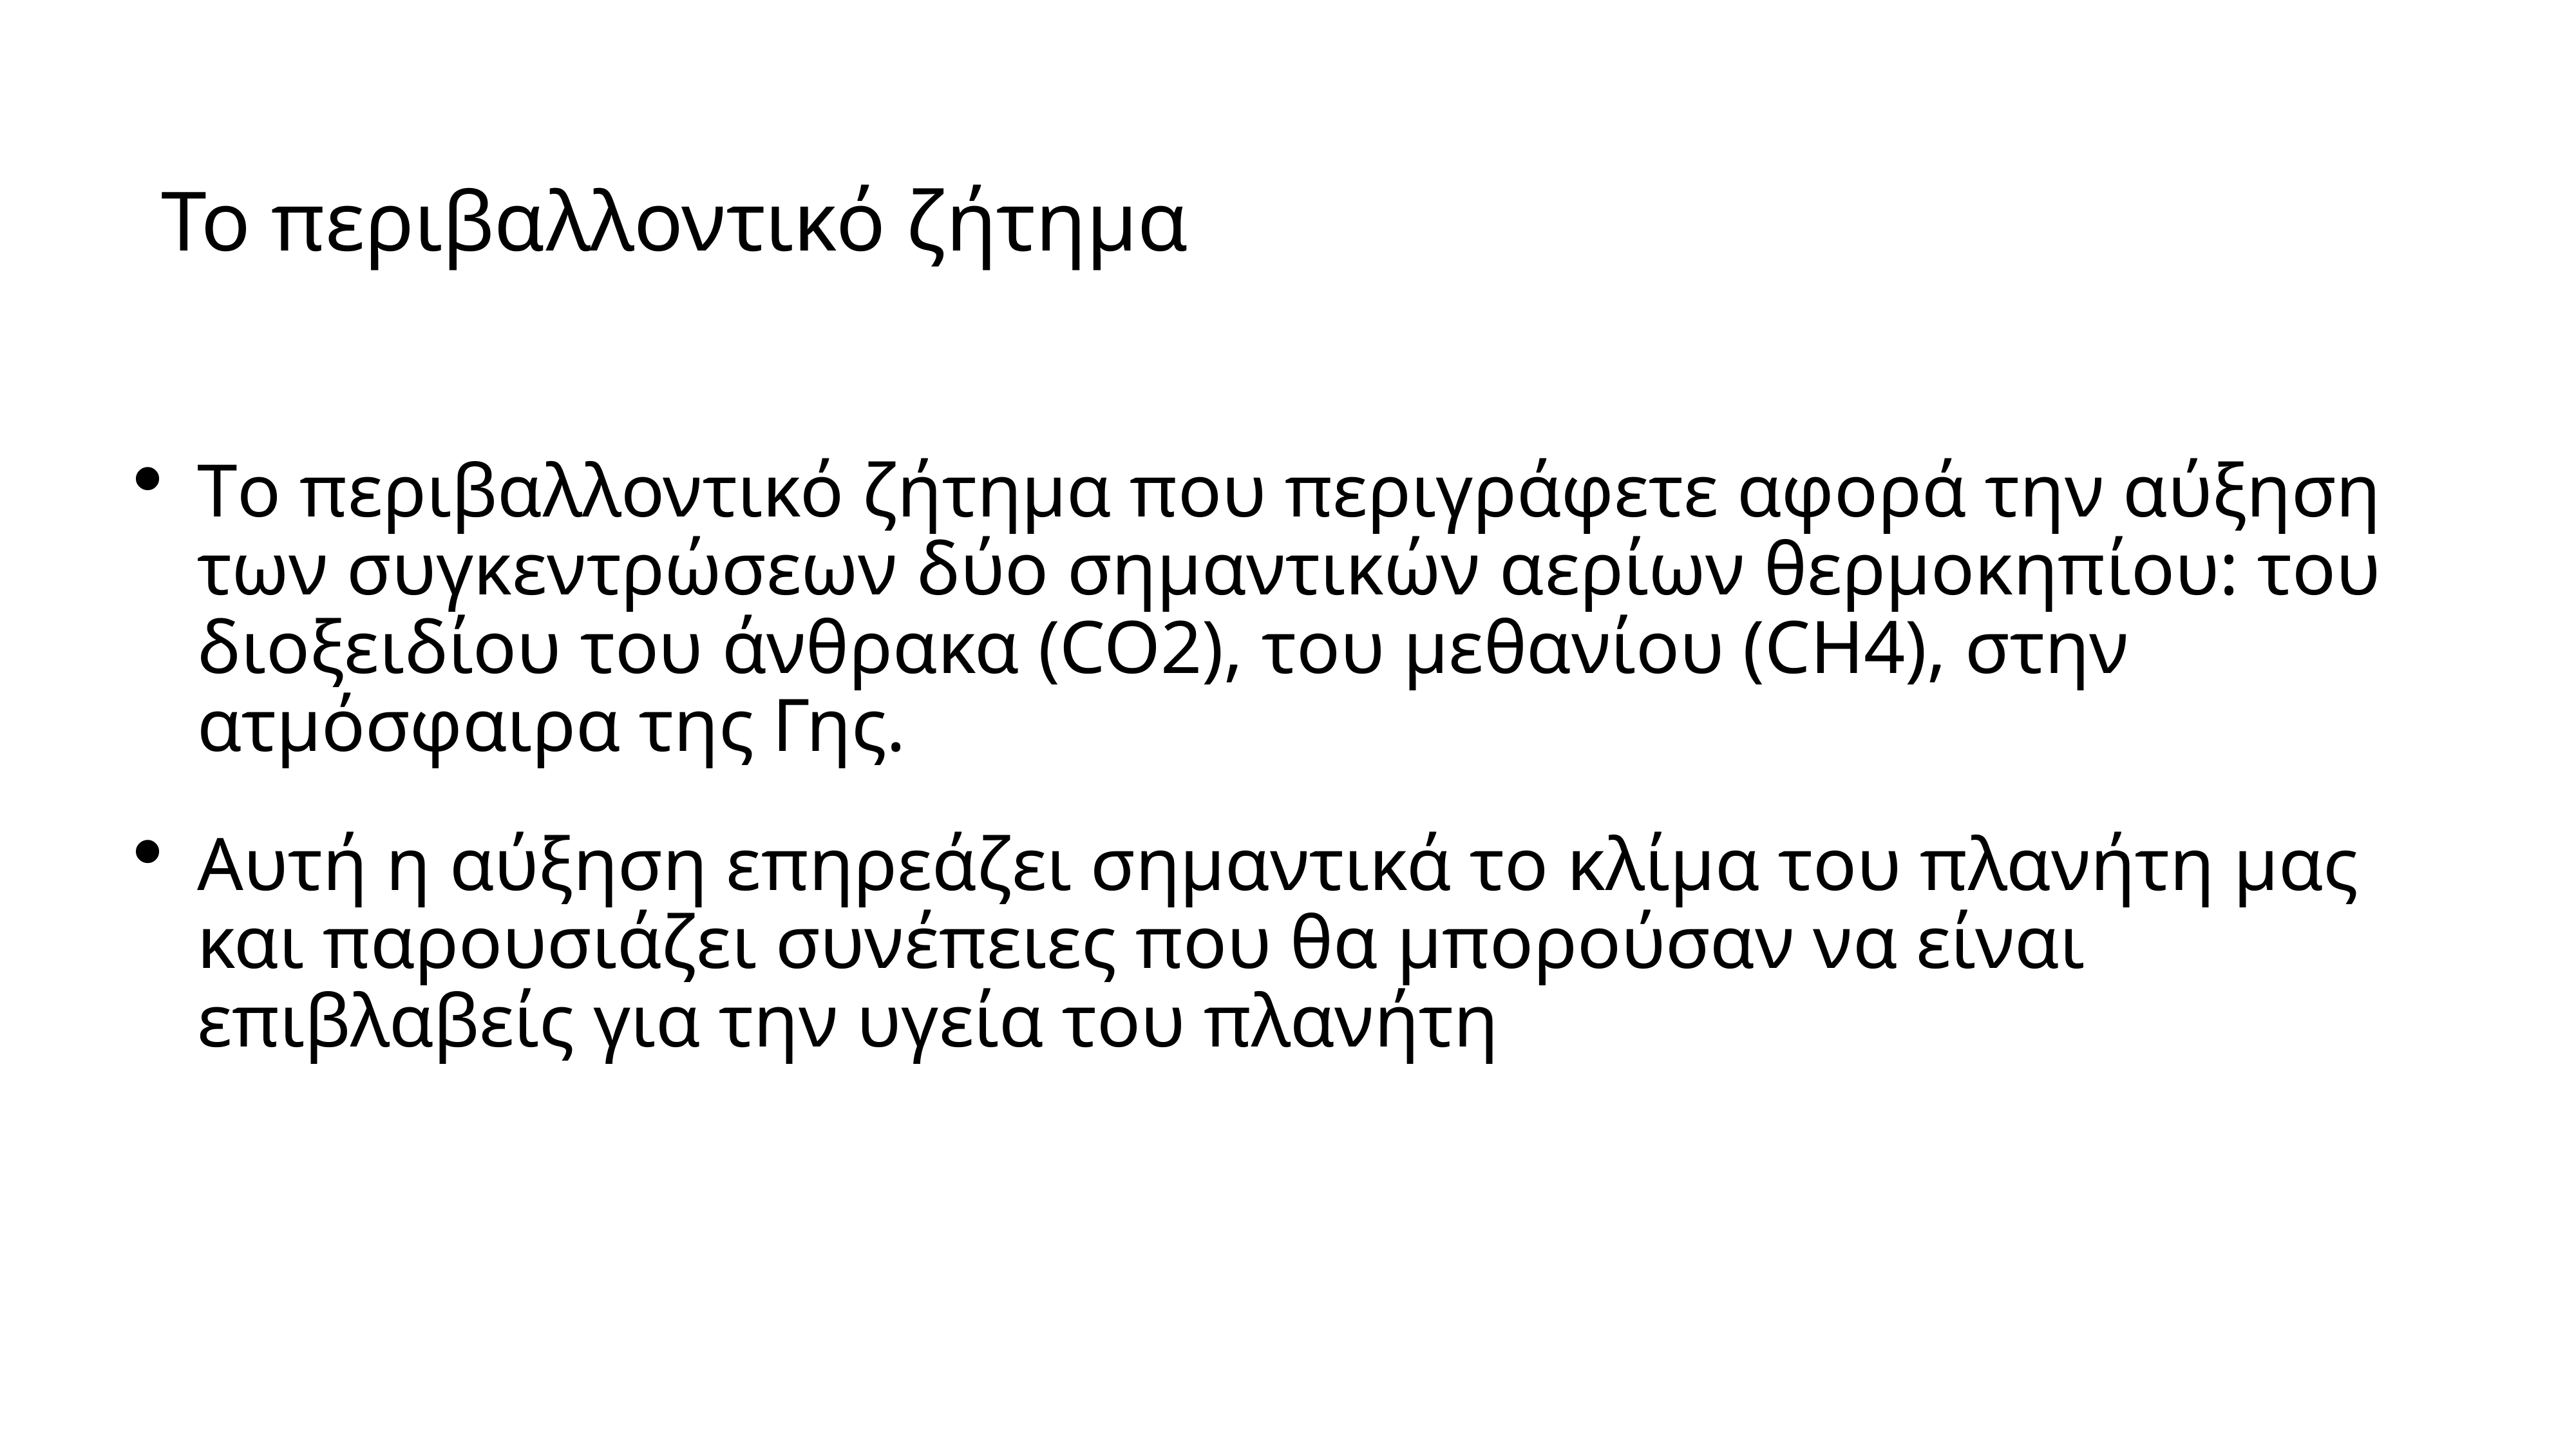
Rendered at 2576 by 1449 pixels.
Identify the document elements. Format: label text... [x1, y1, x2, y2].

text_box Το περιβαλλοντικό ζήτημα [156, 175, 1194, 274]
list Tο περιβαλλοντικό ζήτημα που περιγράφετε αφορά την αύξηση των συγκεντρώσεων δύο σημαντικών αερίων θερμοκηπίου: του διοξειδίου του άνθρακα (CO2), του μεθανίου (CH4), στην ατμόσφαιρα της Γης. Αυτή η αύξηση επηρεάζει σημαντικά το κλίμα του πλανήτη μας και παρουσιάζει συνέπειες που θα μπορούσαν να είναι επιβλαβείς για την υγεία του πλανήτη [127, 448, 2449, 1321]
